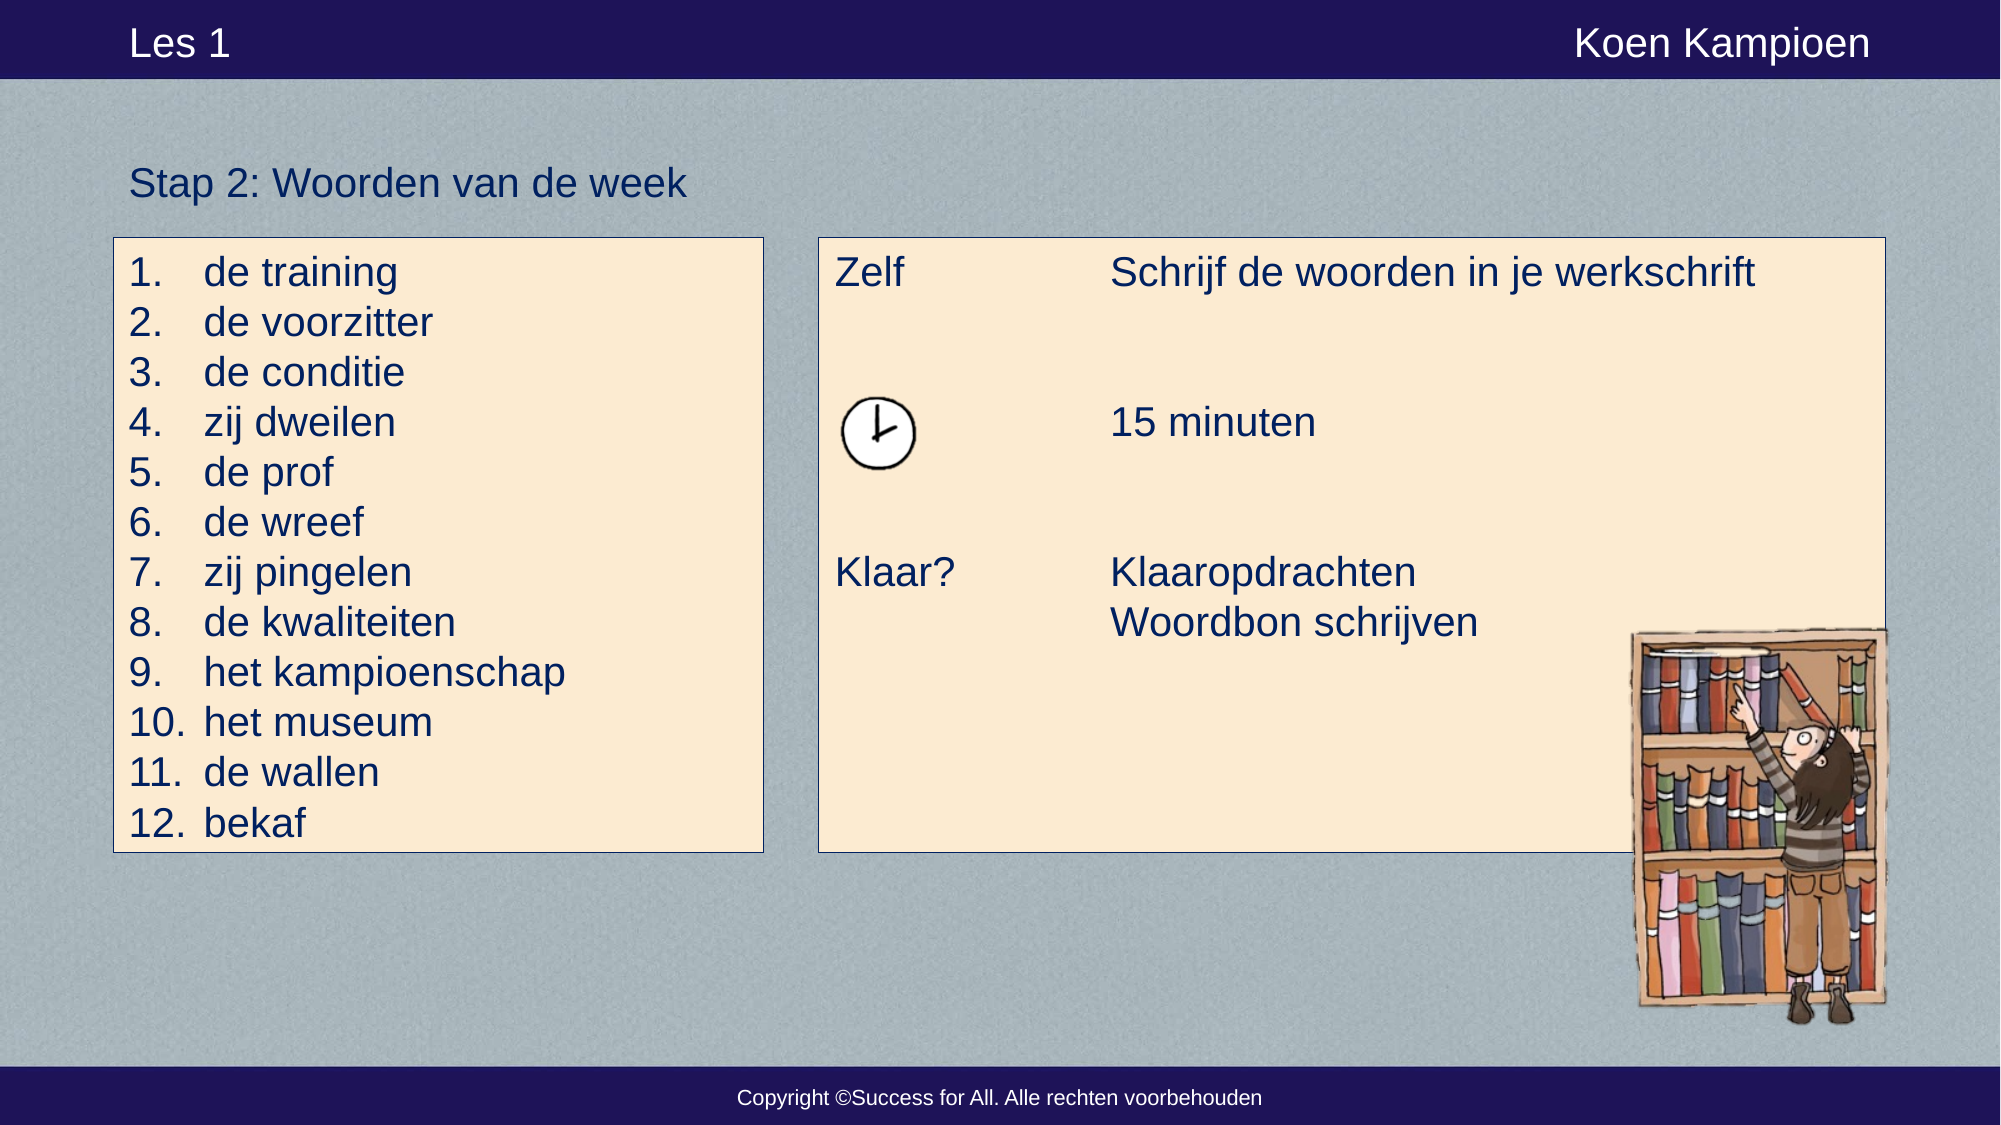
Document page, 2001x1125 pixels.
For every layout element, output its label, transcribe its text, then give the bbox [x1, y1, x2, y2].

text_box Koen Kampioen [999, 8, 1886, 73]
picture [0, 0, 2001, 1125]
text_box Stap 2: Woorden van de week [113, 148, 1635, 214]
text_box Copyright ©Success for All. Alle rechten voorbehouden [0, 1076, 2000, 1125]
text_box Zelf Schrijf de woorden in je werkschrift 15 minuten Klaar? Klaaropdrachten Woordbon schrijven [818, 237, 1886, 853]
text_box Les 1 [114, 8, 354, 73]
text_box de training de voorzitter de conditie zij dweilen de prof de wreef zij pingelen de kwaliteiten het kampioenschap het museum de wallen bekaf [113, 237, 764, 853]
